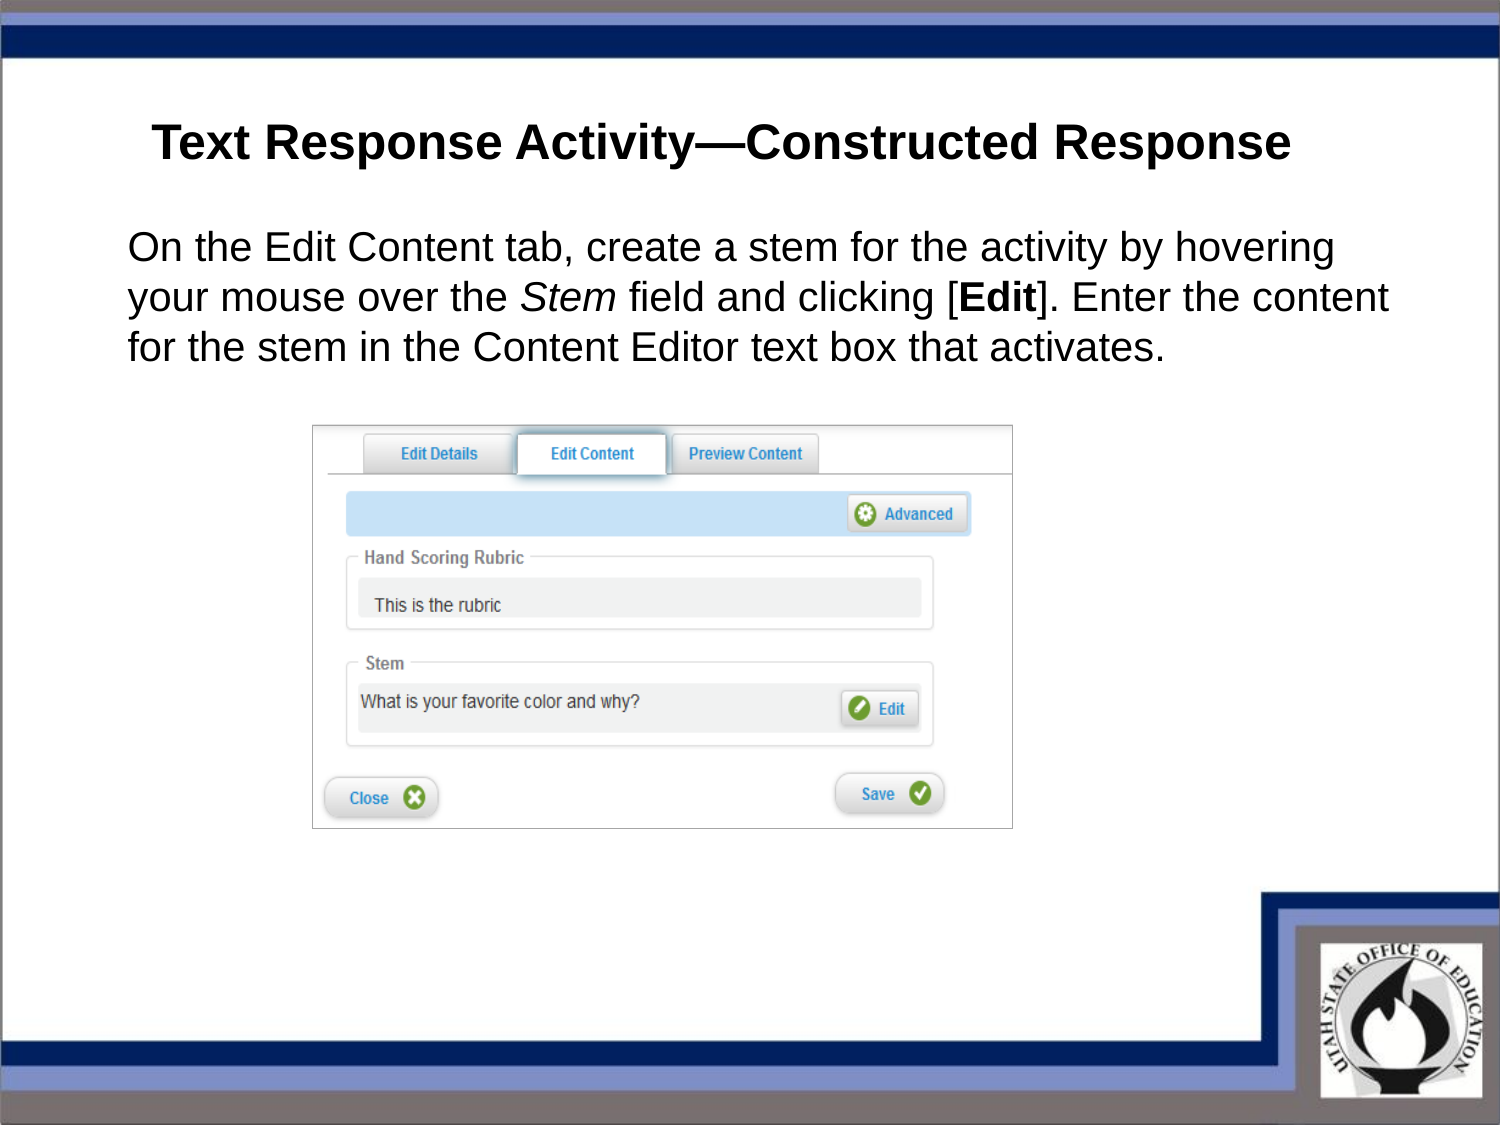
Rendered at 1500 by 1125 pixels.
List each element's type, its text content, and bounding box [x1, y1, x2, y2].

title Text Response Activity—Constructed Response [75, 99, 1369, 180]
picture [0, 0, 1500, 1125]
list On the Edit Content tab, create a stem for the activity by hovering your mouse over the Stem field and clicking [Edit]. Enter the content for the stem in the Content Editor text box that activates. [112, 212, 1407, 748]
